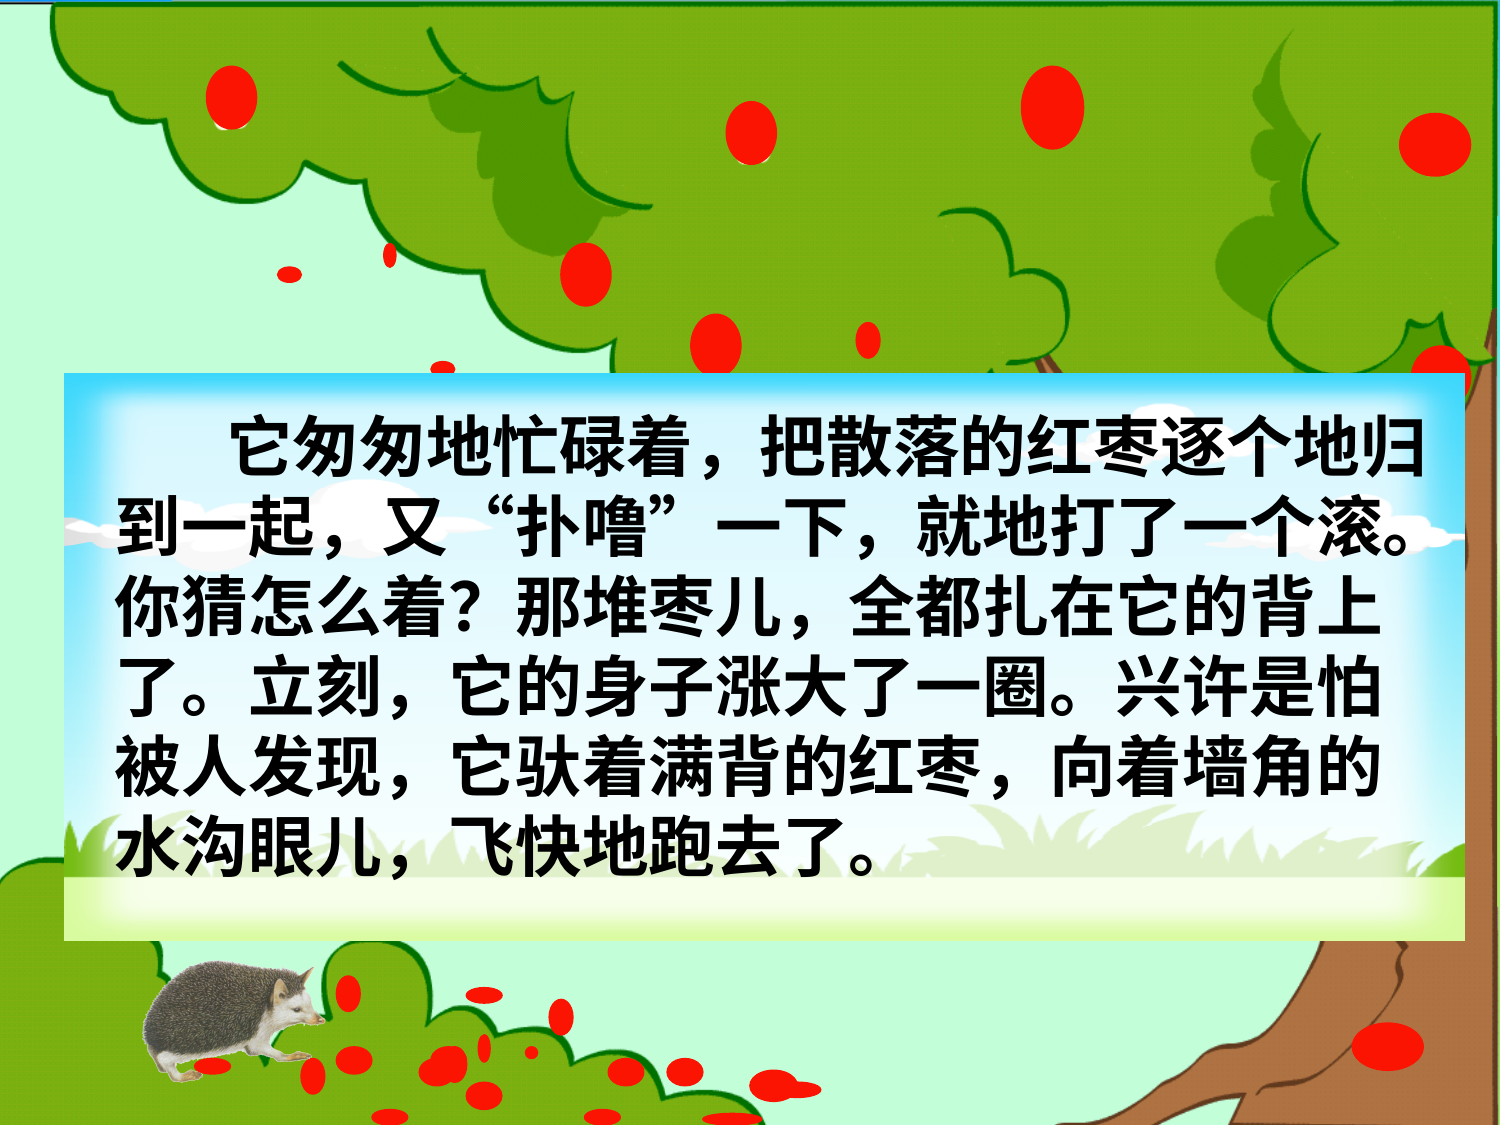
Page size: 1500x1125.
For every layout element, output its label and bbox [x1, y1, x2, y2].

picture [0, 0, 1500, 1125]
text_box [64, 373, 1465, 941]
